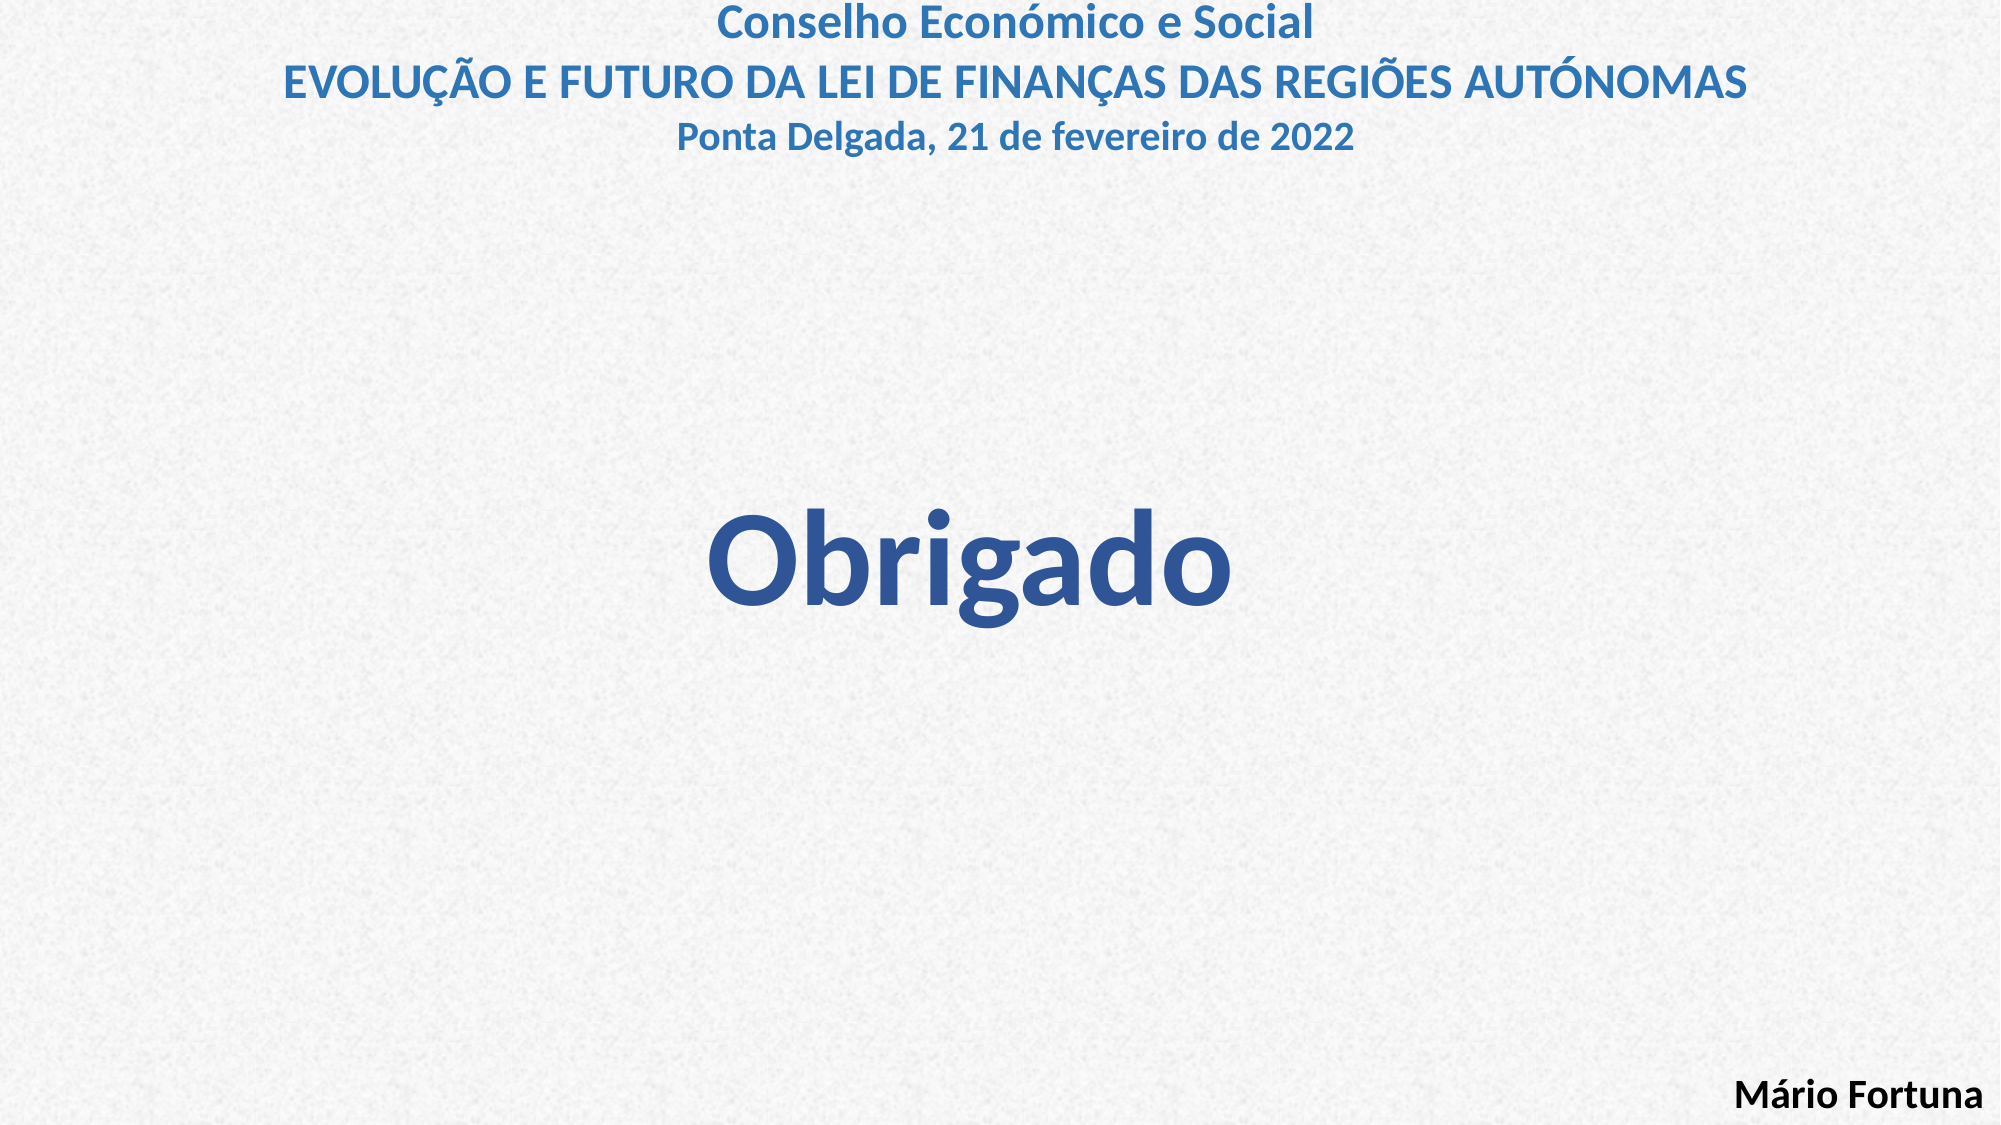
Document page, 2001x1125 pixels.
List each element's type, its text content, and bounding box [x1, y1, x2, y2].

text_box Obrigado [692, 460, 1250, 641]
text_box Mário Fortuna [1719, 1059, 1999, 1125]
text_box Conselho Económico e Social EVOLUÇÃO E FUTURO DA LEI DE FINANÇAS DAS REGIÕES AUTÓNOMAS Ponta Delgada, 21 de fevereiro de 2022 [16, 0, 2000, 167]
